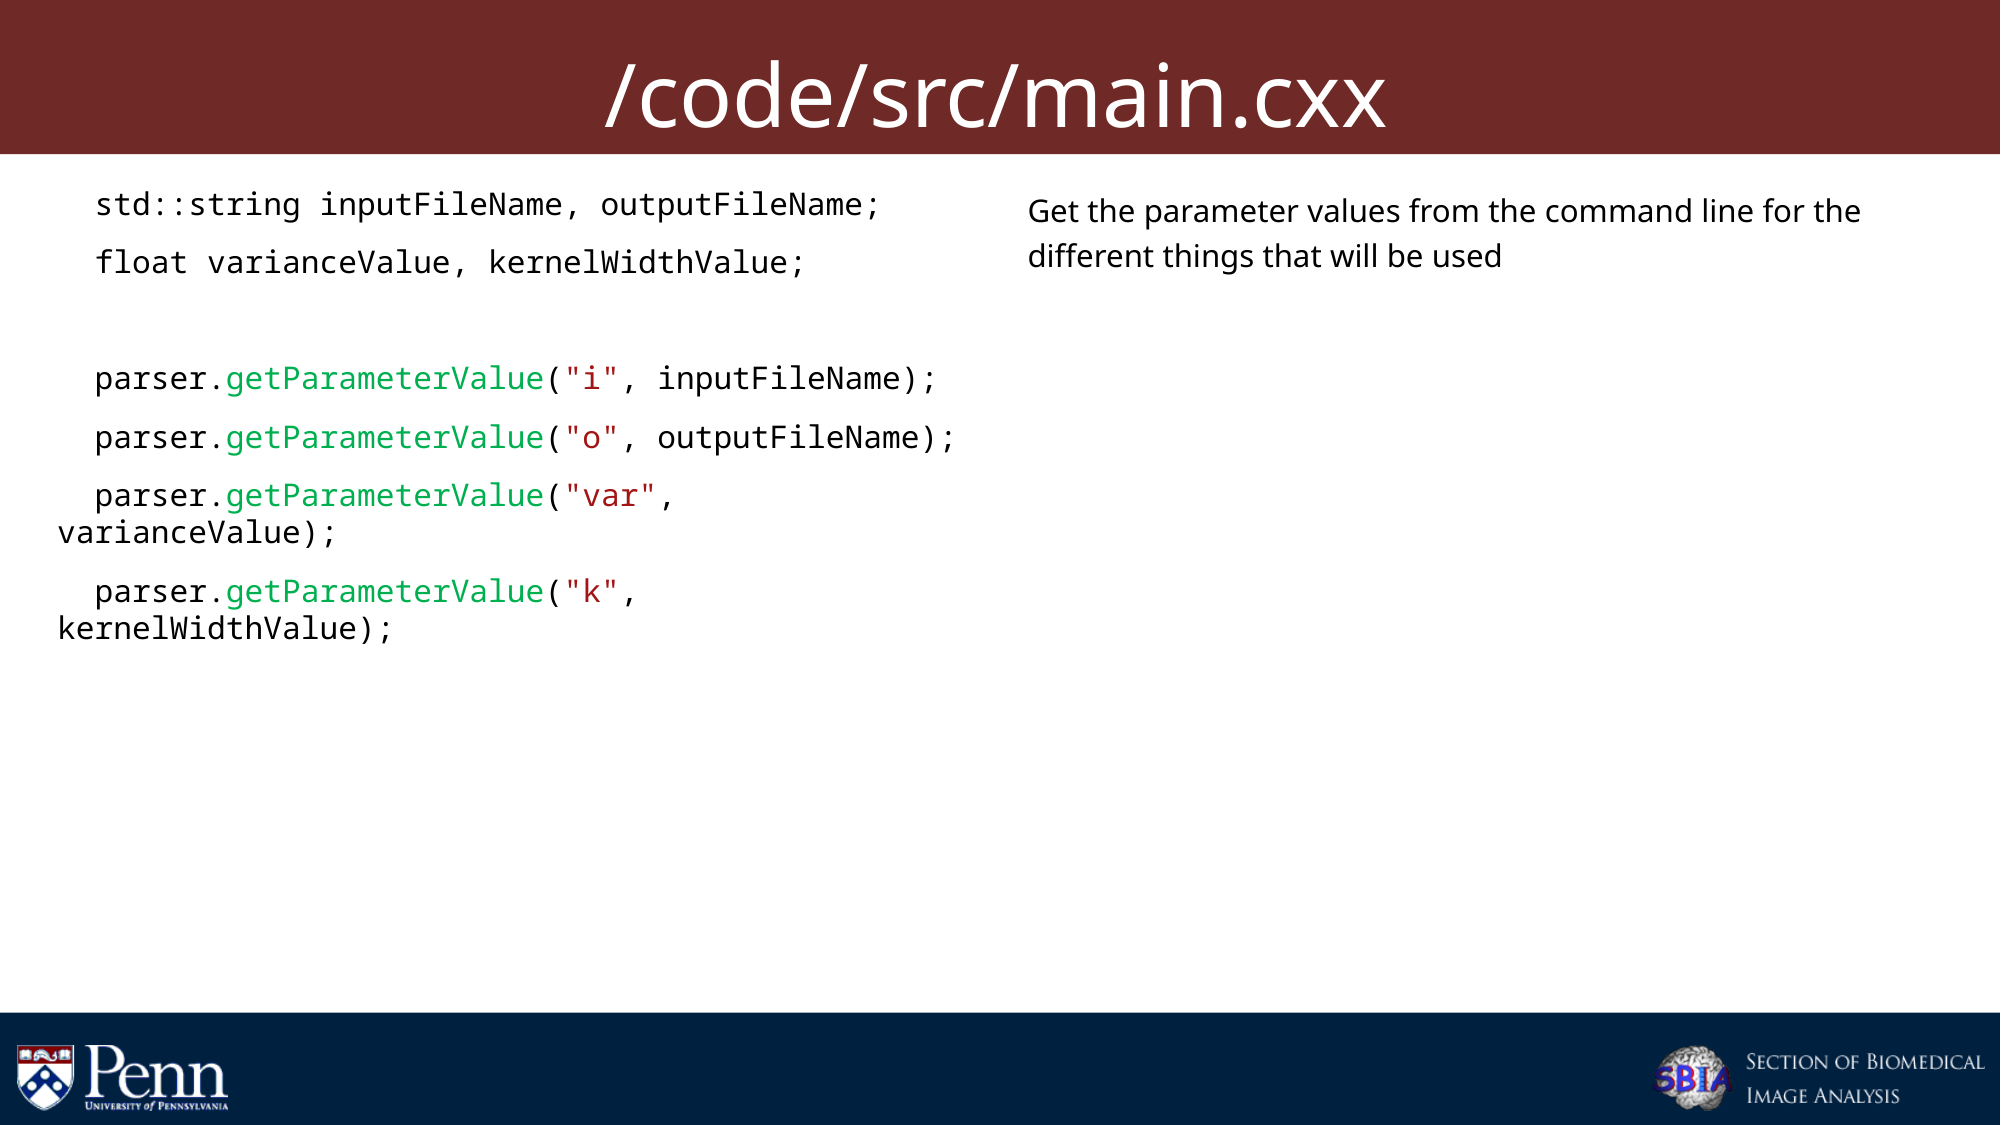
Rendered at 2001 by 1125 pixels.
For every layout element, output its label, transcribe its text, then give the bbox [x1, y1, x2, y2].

list Get the parameter values from the command line for the different things that will be used [1012, 176, 1952, 1014]
list std::string inputFileName, outputFileName; float varianceValue, kernelWidthValue; parser.getParameterValue("i", inputFileName); parser.getParameterValue("o", outputFileName); parser.getParameterValue("var", varianceValue); parser.getParameterValue("k", kernelWidthValue); [42, 176, 988, 1014]
picture [17, 1045, 228, 1111]
title /code/src/main.cxx [42, 43, 1952, 155]
picture [1652, 1044, 1985, 1112]
